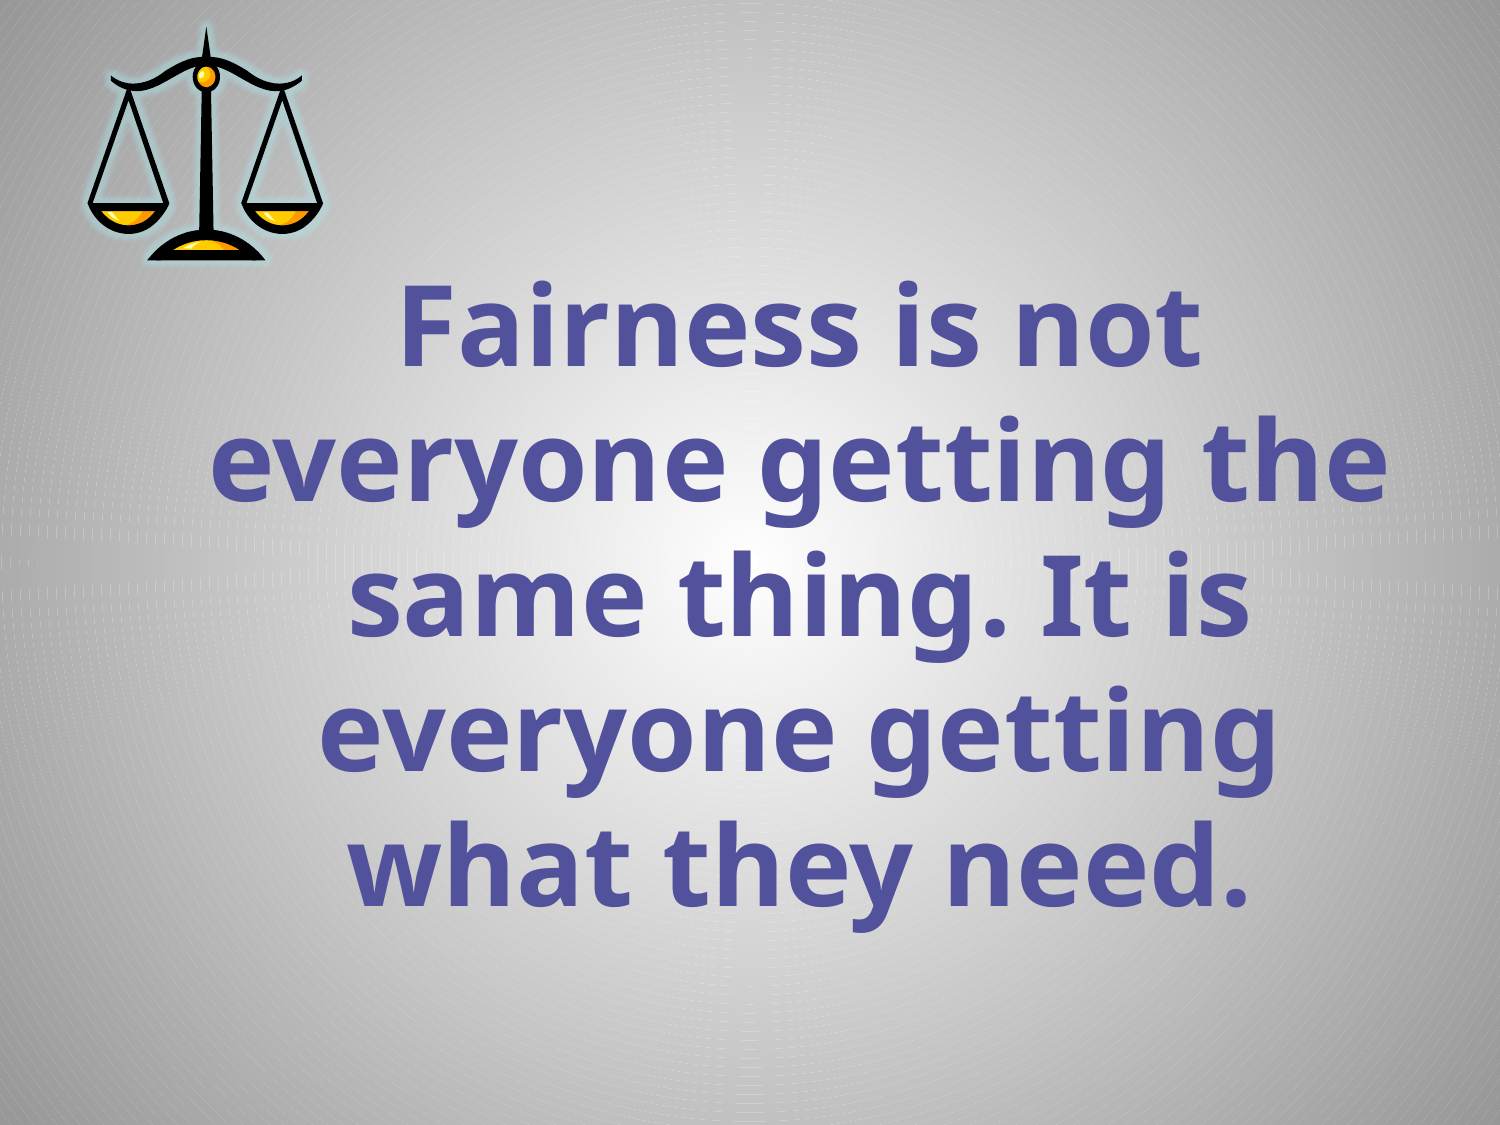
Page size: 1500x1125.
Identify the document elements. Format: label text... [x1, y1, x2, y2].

picture [87, 24, 326, 263]
text_box Fairness is not everyone getting the same thing. It is everyone getting what they need. [187, 246, 1413, 1072]
